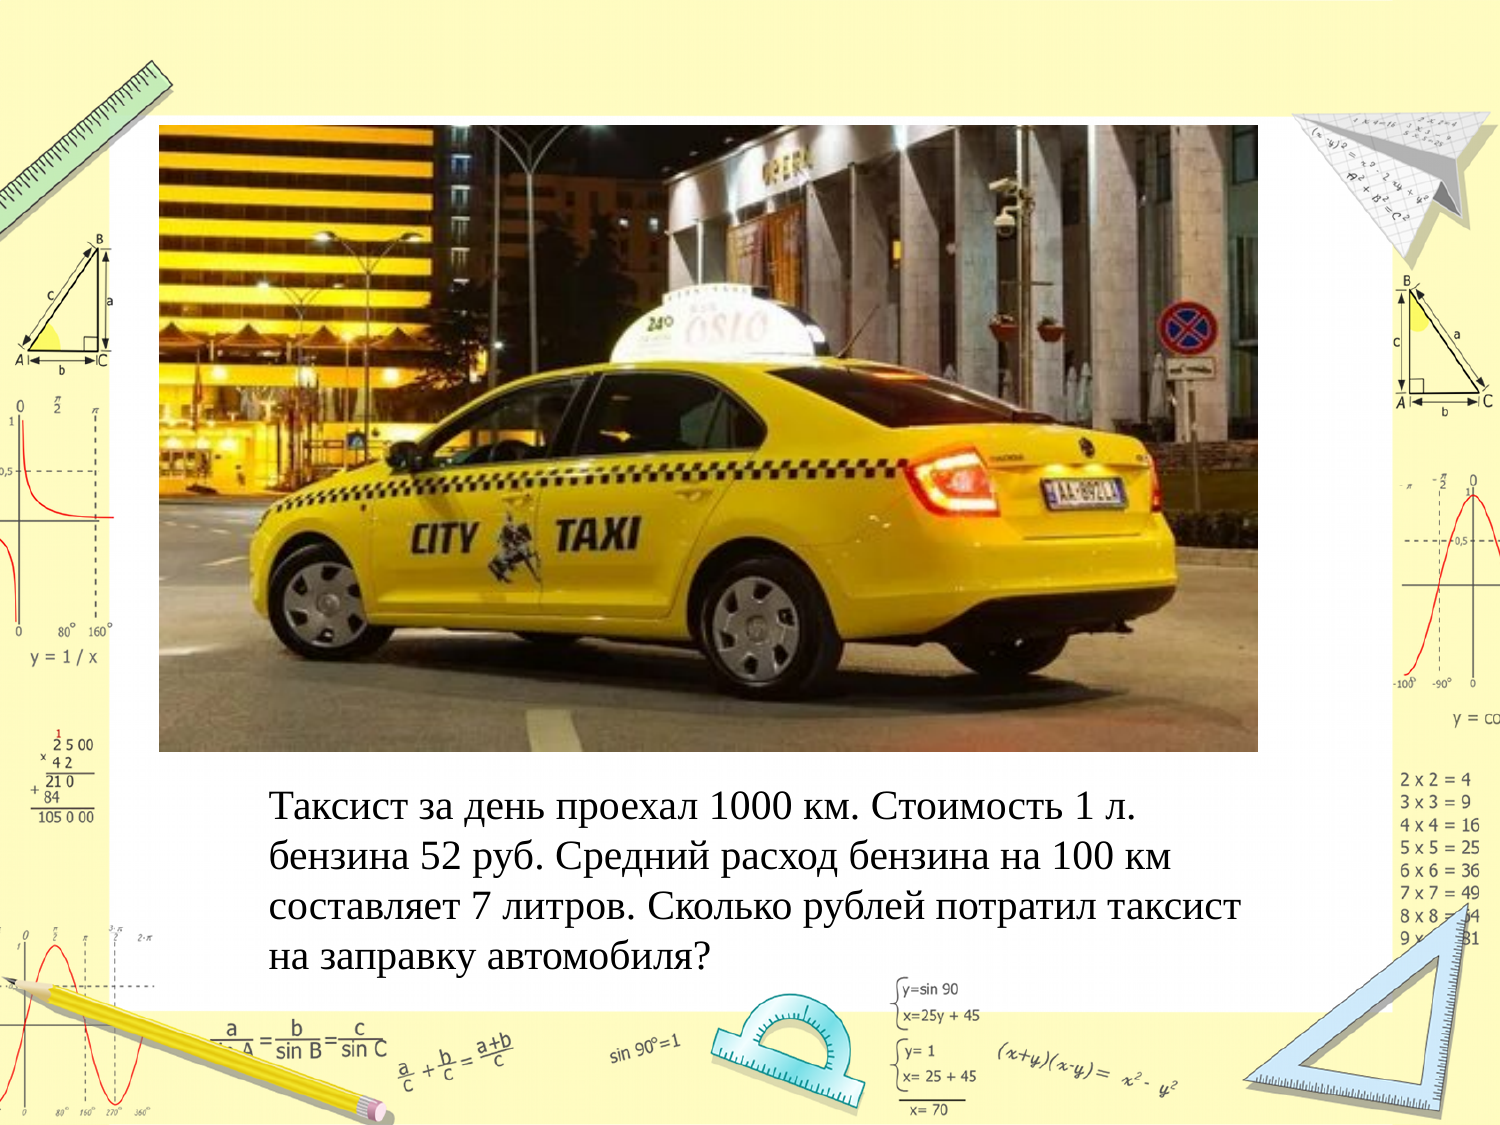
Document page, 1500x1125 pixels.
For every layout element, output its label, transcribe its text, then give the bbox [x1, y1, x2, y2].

picture [0, 0, 1500, 1125]
text_box Таксист за день проехал 1000 км. Стоимость 1 л. бензина 52 руб. Средний расход бензина на 100 км составляет 7 литров. Сколько рублей потратил таксист на заправку автомобиля? [253, 680, 1294, 986]
